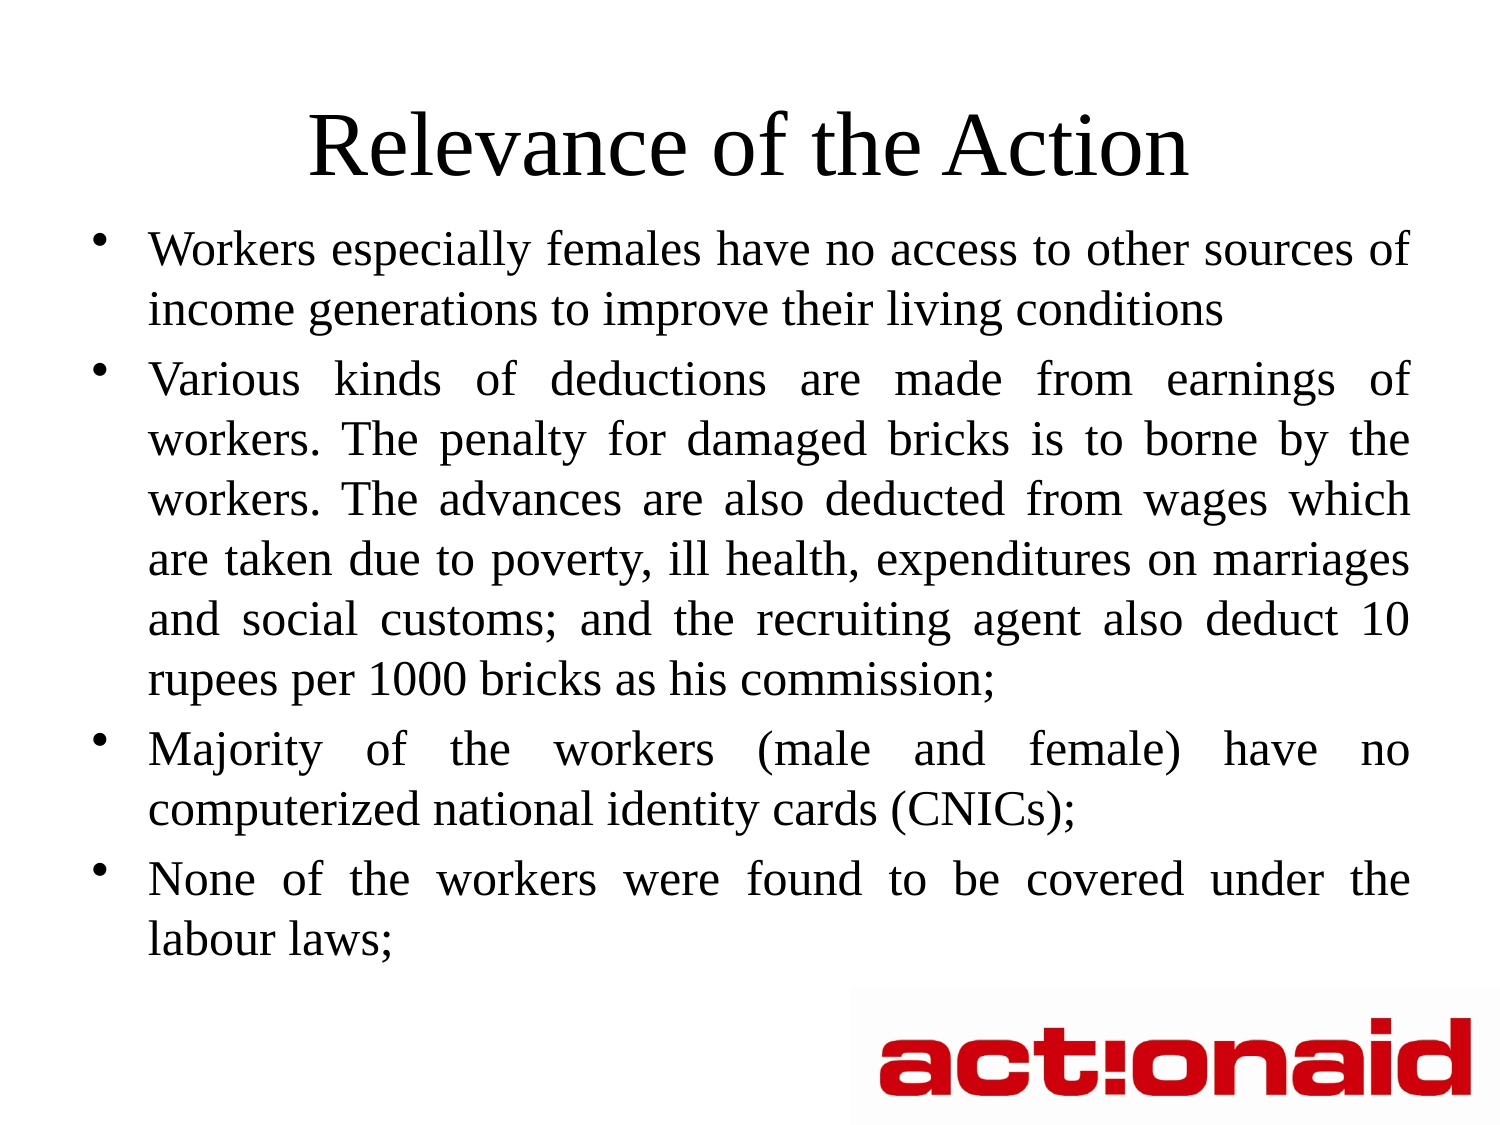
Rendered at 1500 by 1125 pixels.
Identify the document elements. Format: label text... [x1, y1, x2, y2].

list Workers especially females have no access to other sources of income generations to improve their living conditions Various kinds of deductions are made from earnings of workers. The penalty for damaged bricks is to borne by the workers. The advances are also deducted from wages which are taken due to poverty, ill health, expenditures on marriages and social customs; and the recruiting agent also deduct 10 rupees per 1000 bricks as his commission; Majority of the workers (male and female) have no computerized national identity cards (CNICs); None of the workers were found to be covered under the labour laws; [76, 207, 1427, 951]
picture [850, 988, 1500, 1125]
title Relevance of the Action [74, 44, 1426, 233]
